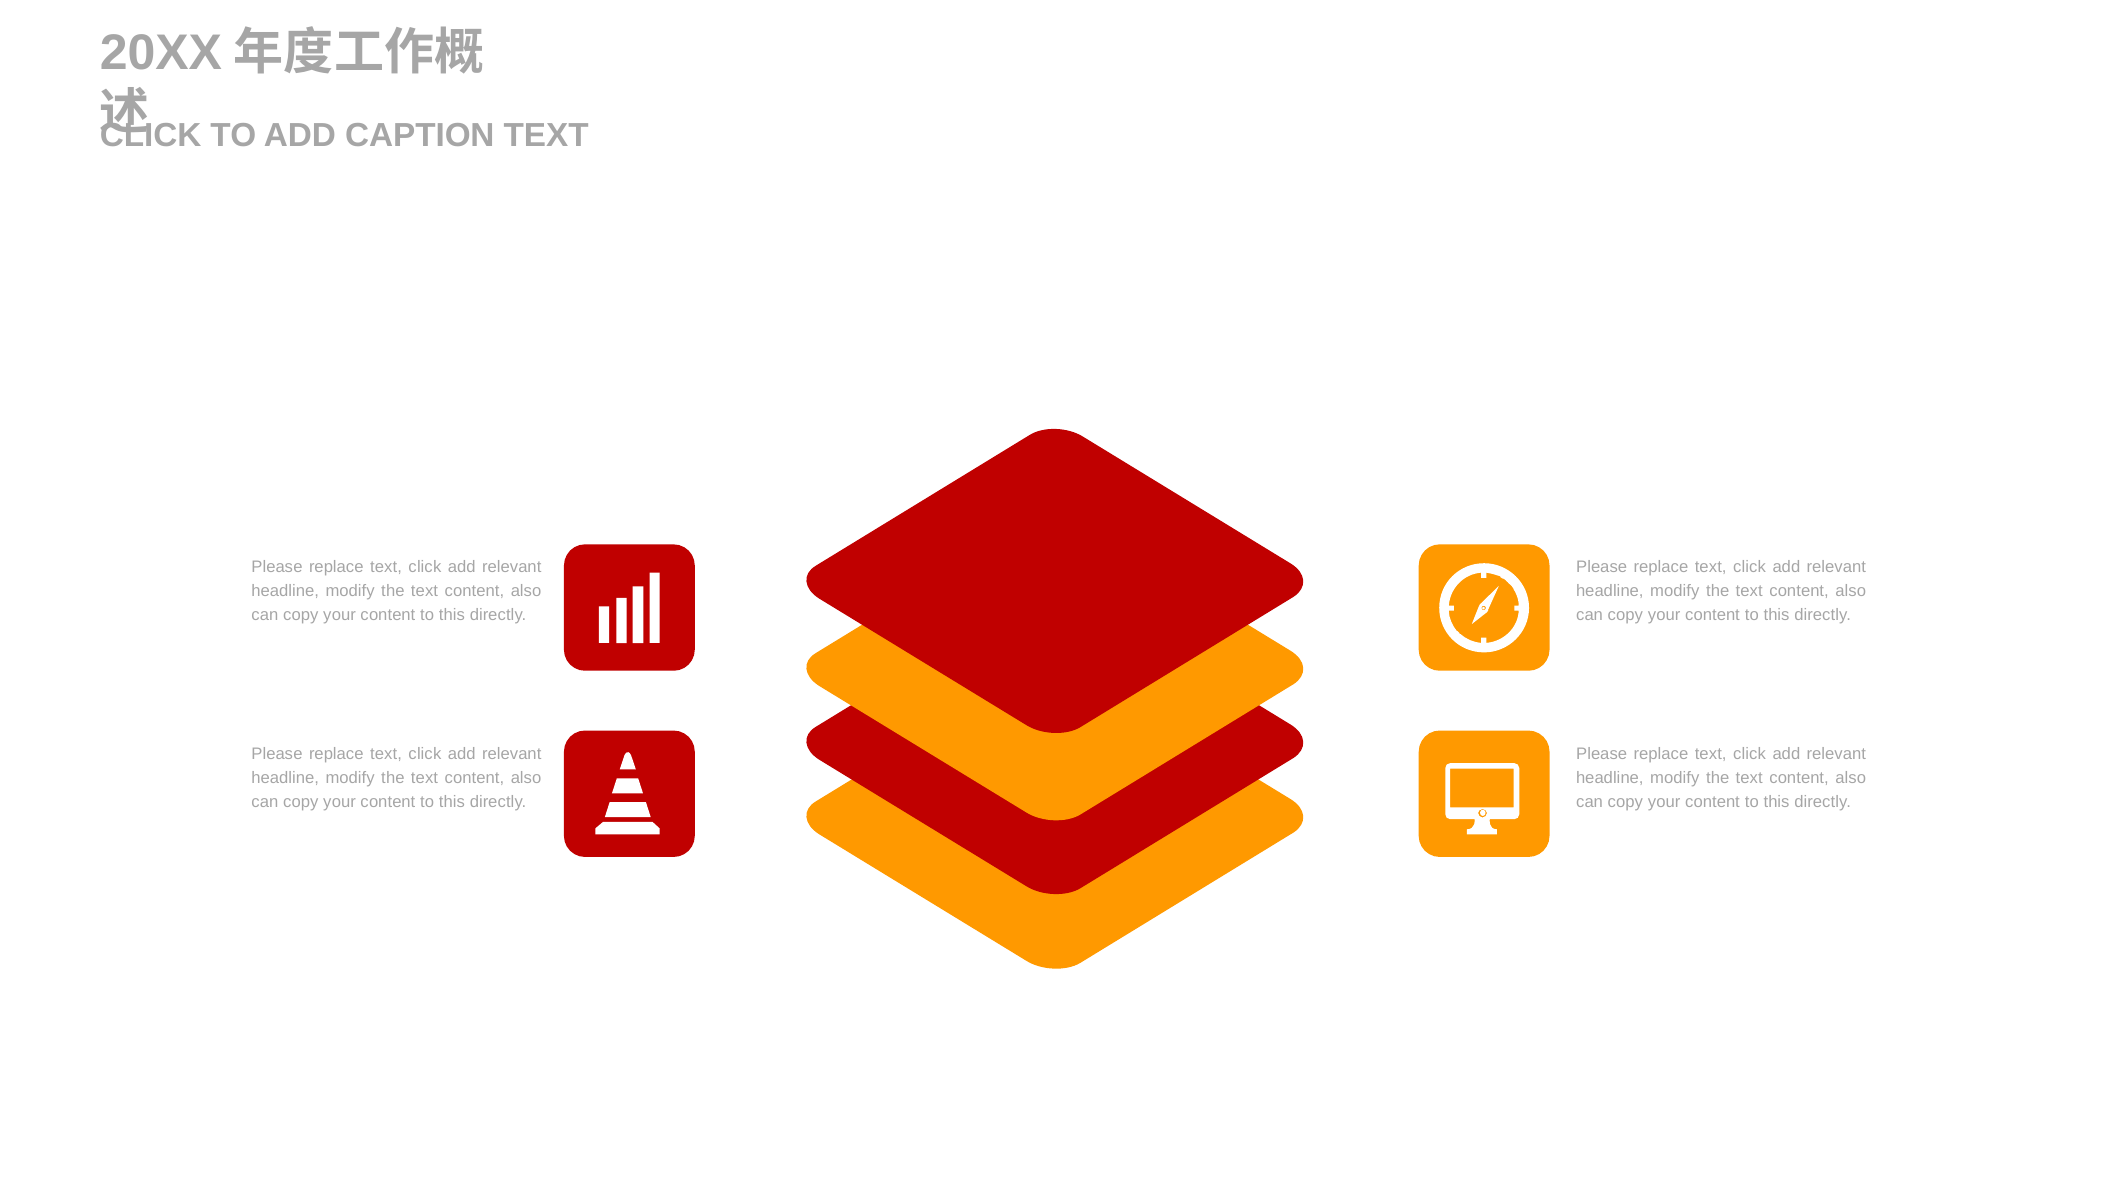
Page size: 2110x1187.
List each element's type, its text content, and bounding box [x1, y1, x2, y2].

text_box [562, 543, 696, 672]
text_box Please replace text, click add relevant headline, modify the text content, also can copy your content to this directly. [1576, 738, 1867, 811]
text_box Please replace text, click add relevant headline, modify the text content, also can copy your content to this directly. [251, 738, 542, 811]
text_box Please replace text, click add relevant headline, modify the text content, also can copy your content to this directly. [251, 552, 542, 625]
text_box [1439, 563, 1530, 653]
text_box [611, 778, 643, 794]
text_box [806, 705, 1304, 895]
text_box [806, 428, 1304, 733]
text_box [598, 572, 660, 644]
text_box Please replace text, click add relevant headline, modify the text content, also can copy your content to this directly. [1576, 552, 1867, 625]
text_box [806, 625, 1304, 821]
text_box [806, 780, 1304, 969]
text_box [1417, 543, 1551, 672]
text_box [562, 729, 696, 858]
text_box [604, 802, 651, 818]
text_box 20XX年度工作概述 [99, 19, 534, 113]
text_box CLICK TO ADD CAPTION TEXT [99, 113, 629, 154]
text_box [1417, 729, 1551, 858]
text_box [595, 821, 660, 835]
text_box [1445, 763, 1520, 835]
text_box [619, 752, 636, 770]
